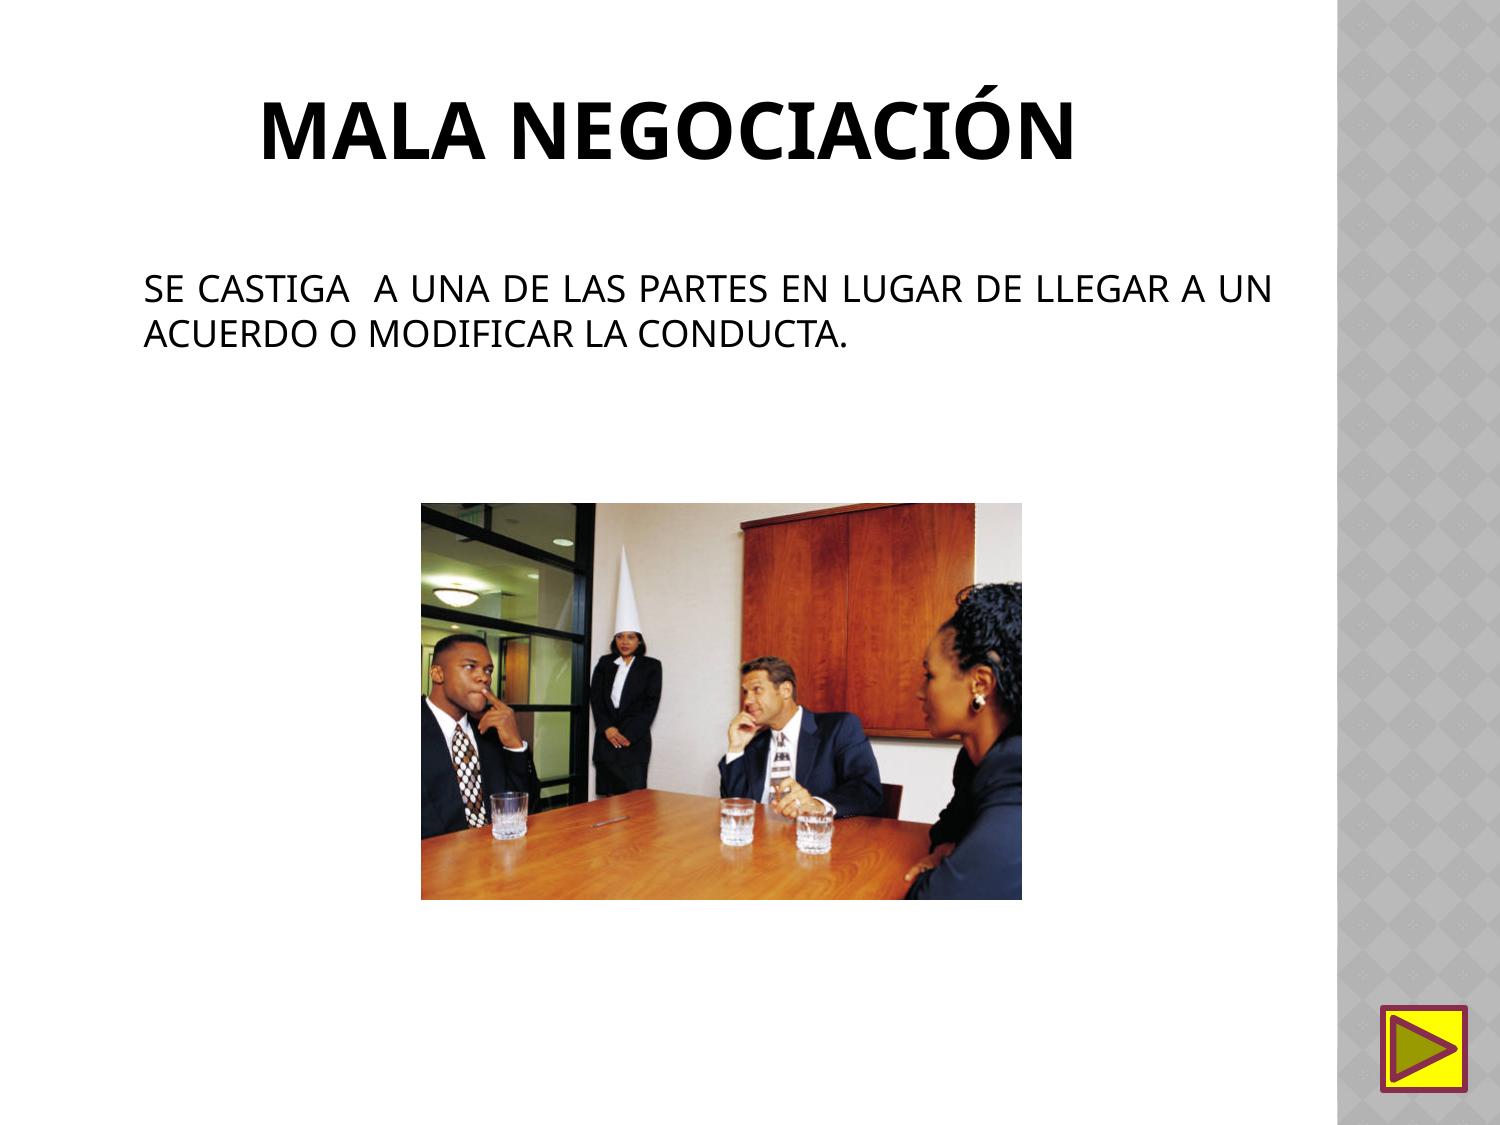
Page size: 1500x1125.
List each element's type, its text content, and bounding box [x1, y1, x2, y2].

text_box SE CASTIGA A UNA DE LAS PARTES EN LUGAR DE LLEGAR A UN ACUERDO O MODIFICAR LA CONDUCTA. [128, 257, 1289, 363]
picture [421, 503, 1023, 901]
title MALA NEGOCIACIÓN [75, 52, 1263, 176]
text_box [1380, 1005, 1468, 1093]
